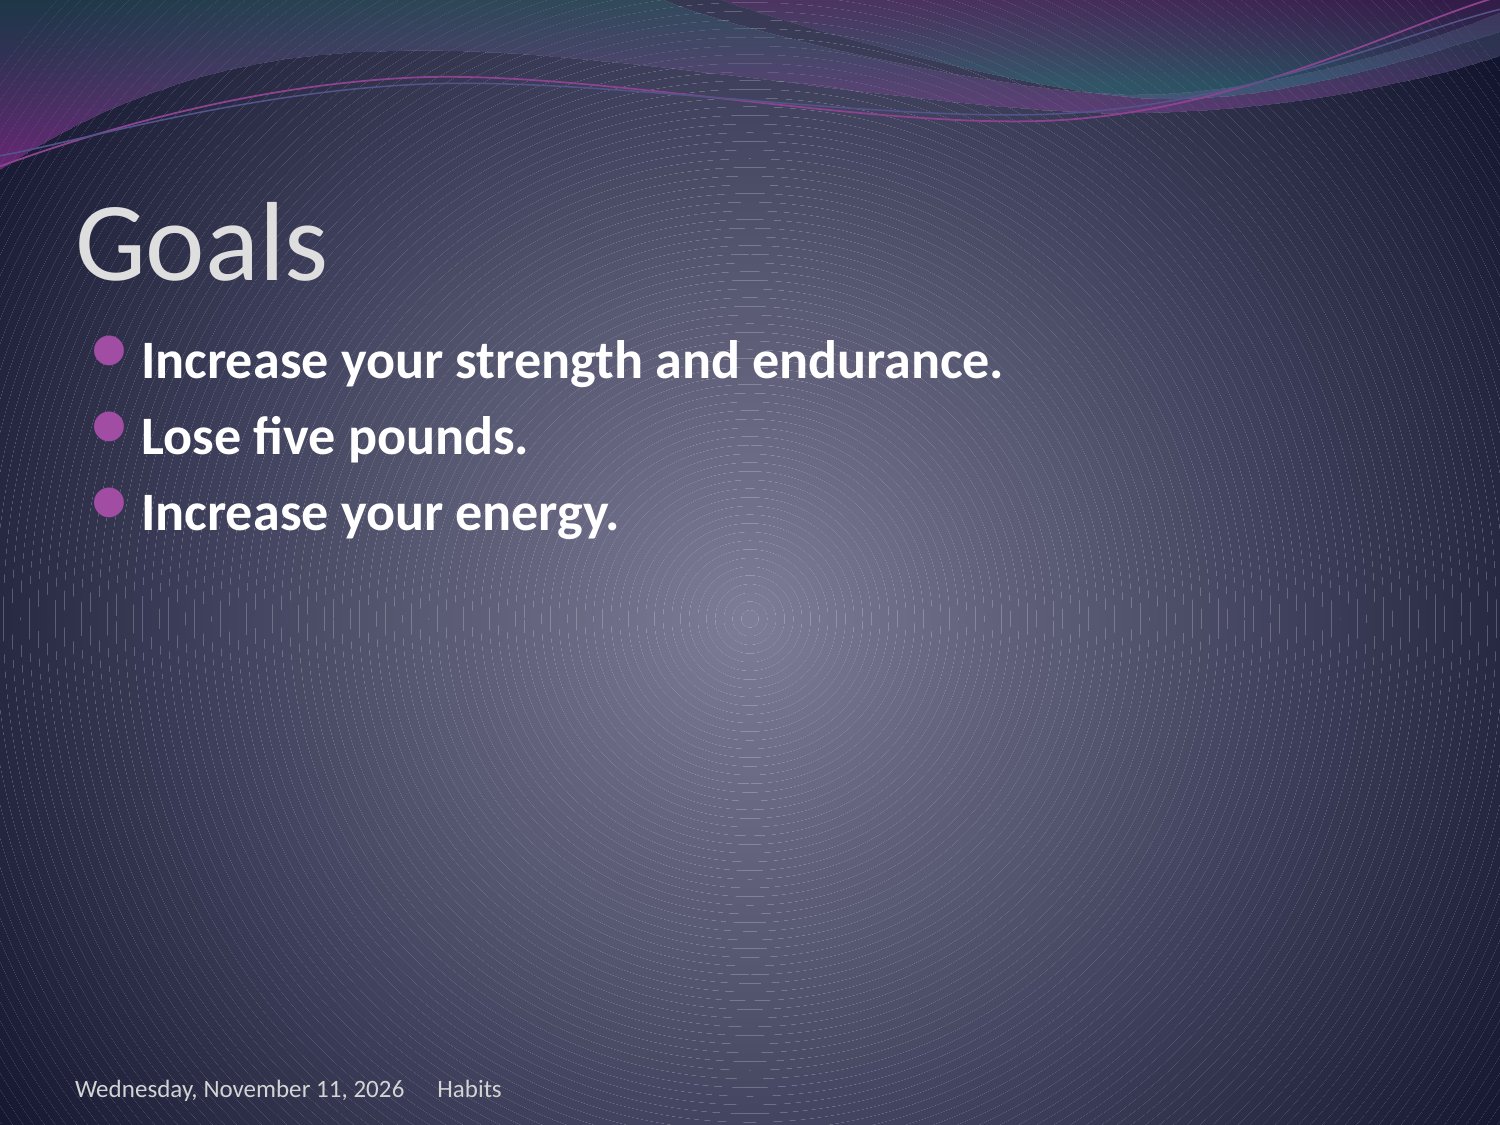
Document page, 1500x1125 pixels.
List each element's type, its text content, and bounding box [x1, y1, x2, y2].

list Increase your strength and endurance. Lose five pounds. Increase your energy. [75, 317, 1425, 1038]
footer Habits [437, 1042, 988, 1103]
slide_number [75, 1042, 425, 1103]
title Goals [75, 115, 1425, 303]
